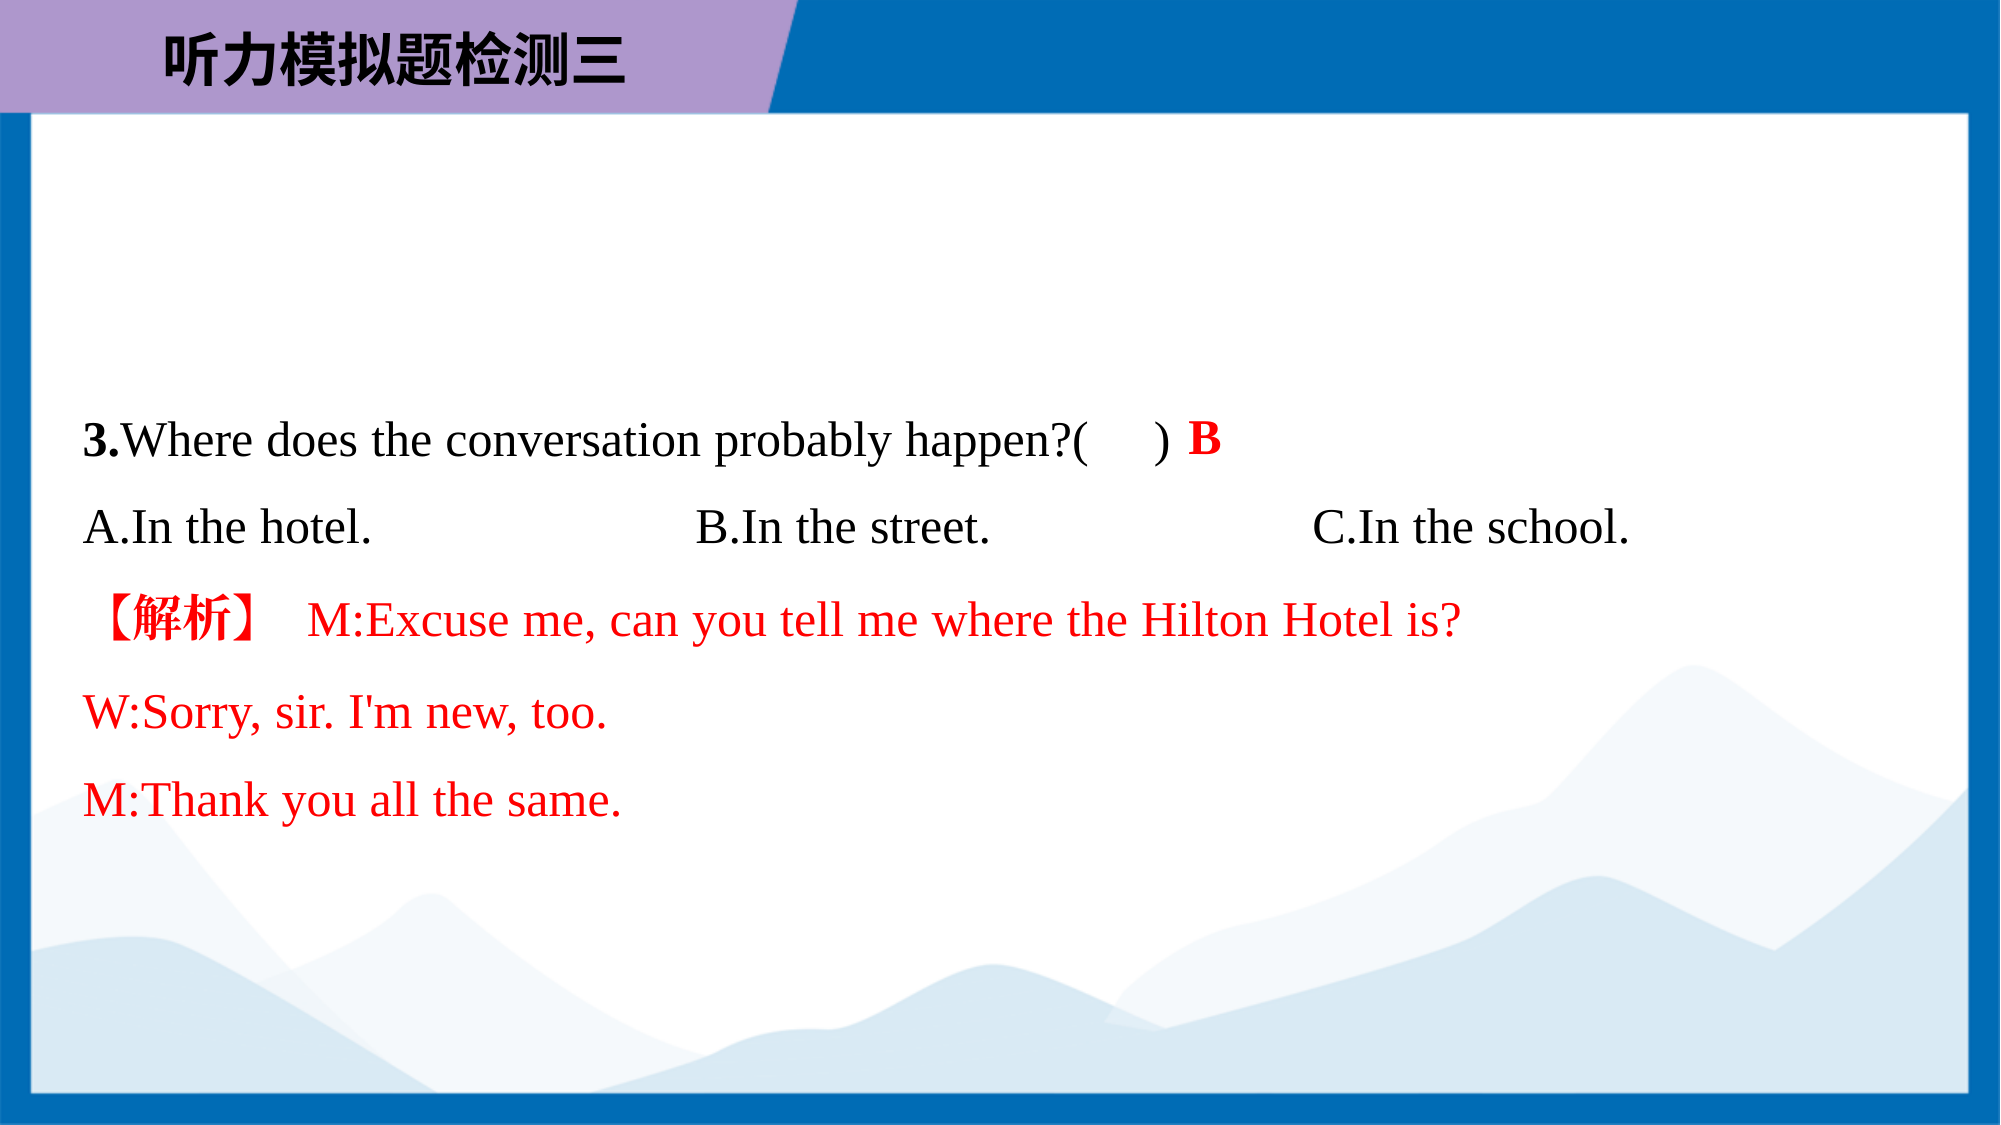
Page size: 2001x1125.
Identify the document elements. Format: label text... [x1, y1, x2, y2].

text_box B [1170, 377, 1240, 456]
text_box 【解析】 M:Excuse me, can you tell me where the Hilton Hotel is? W:Sorry, sir. I'm new, too. M:Thank you all the same. [82, 555, 1917, 817]
text_box A.In the hotel. B.In the street. C.In the school. [82, 466, 1917, 545]
text_box 3.Where does the conversation probably happen?( ) [82, 378, 1917, 457]
picture [0, 0, 2000, 1125]
